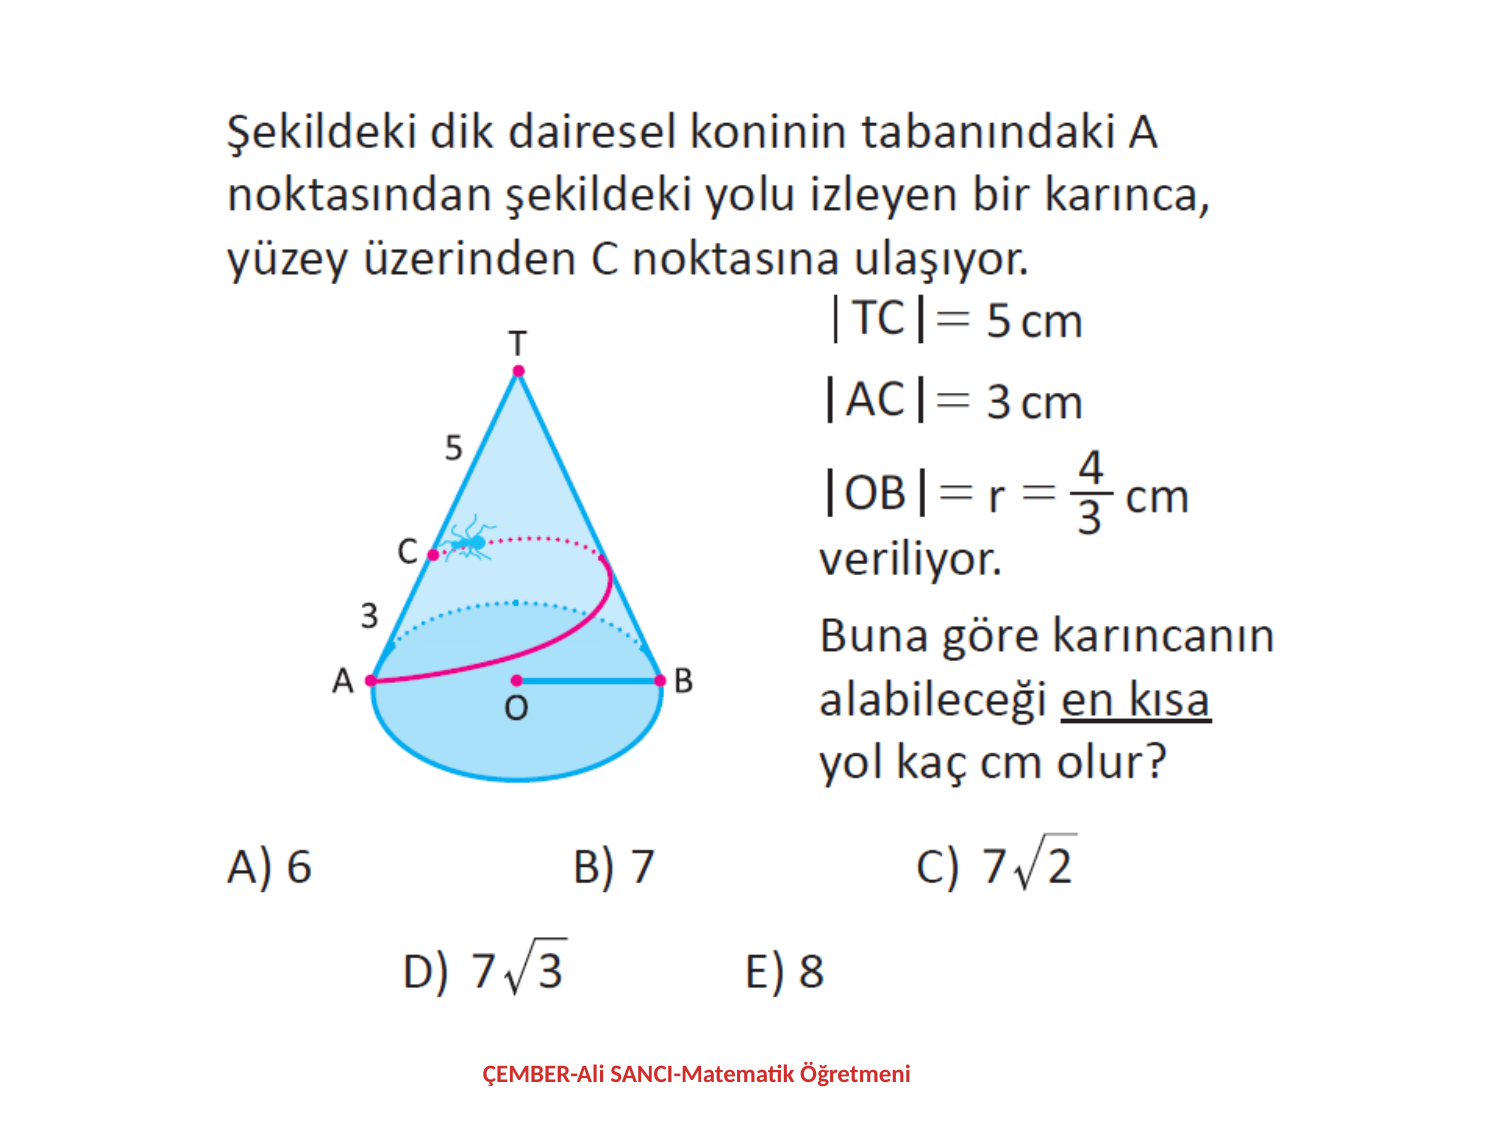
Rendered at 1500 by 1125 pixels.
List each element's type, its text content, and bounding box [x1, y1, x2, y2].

footer ÇEMBER-Ali SANCI-Matematik Öğretmeni [407, 1042, 988, 1103]
picture [224, 98, 1275, 1027]
